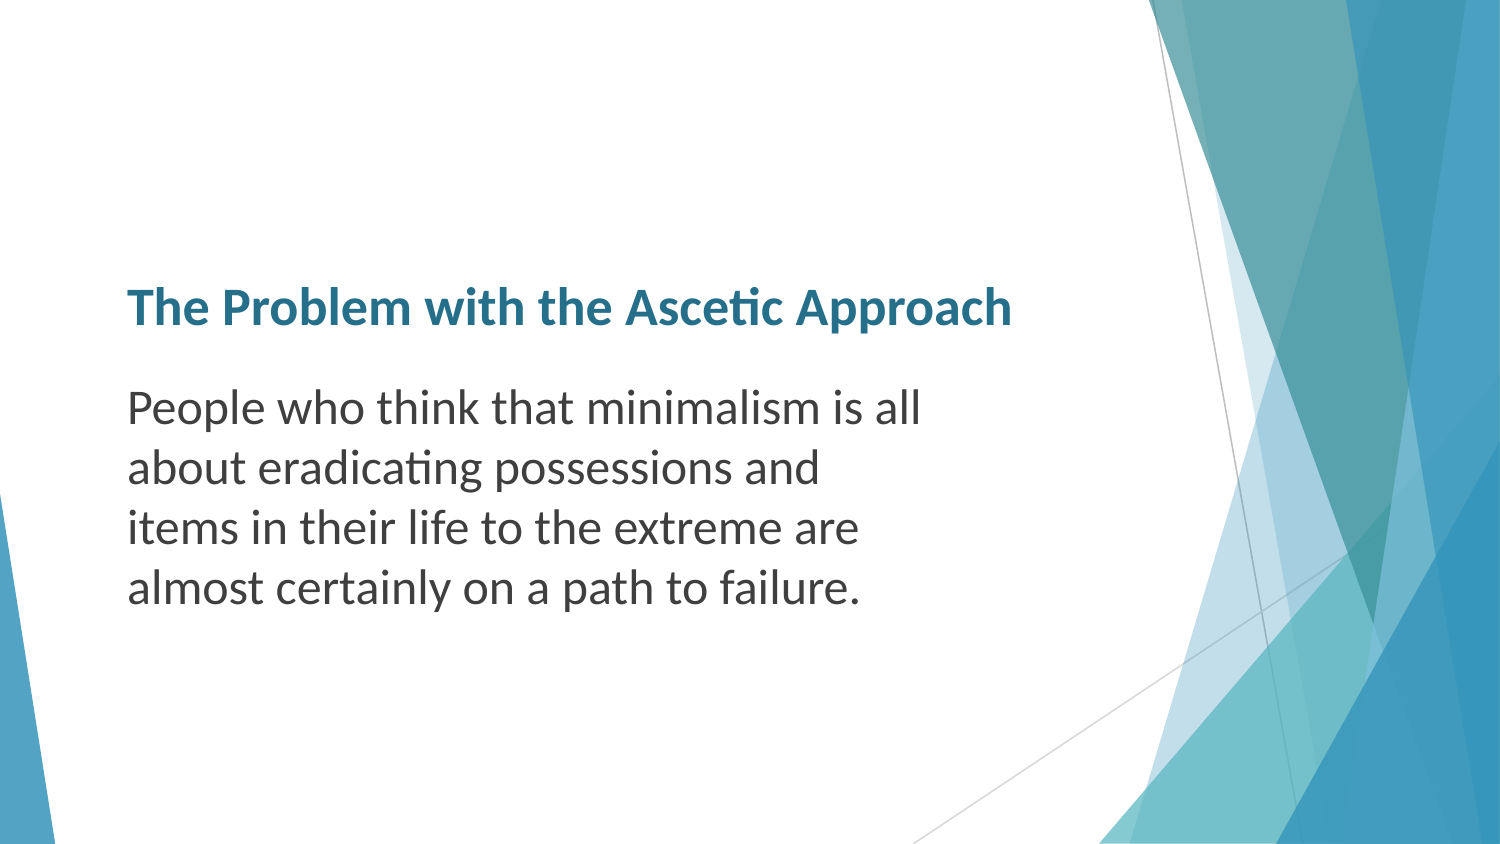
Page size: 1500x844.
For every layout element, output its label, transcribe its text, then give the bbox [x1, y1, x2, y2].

list People who think that minimalism is all about eradicating possessions and items in their life to the extreme are almost certainly on a path to failure. [112, 367, 946, 635]
title The Problem with the Ascetic Approach [112, 263, 1170, 363]
